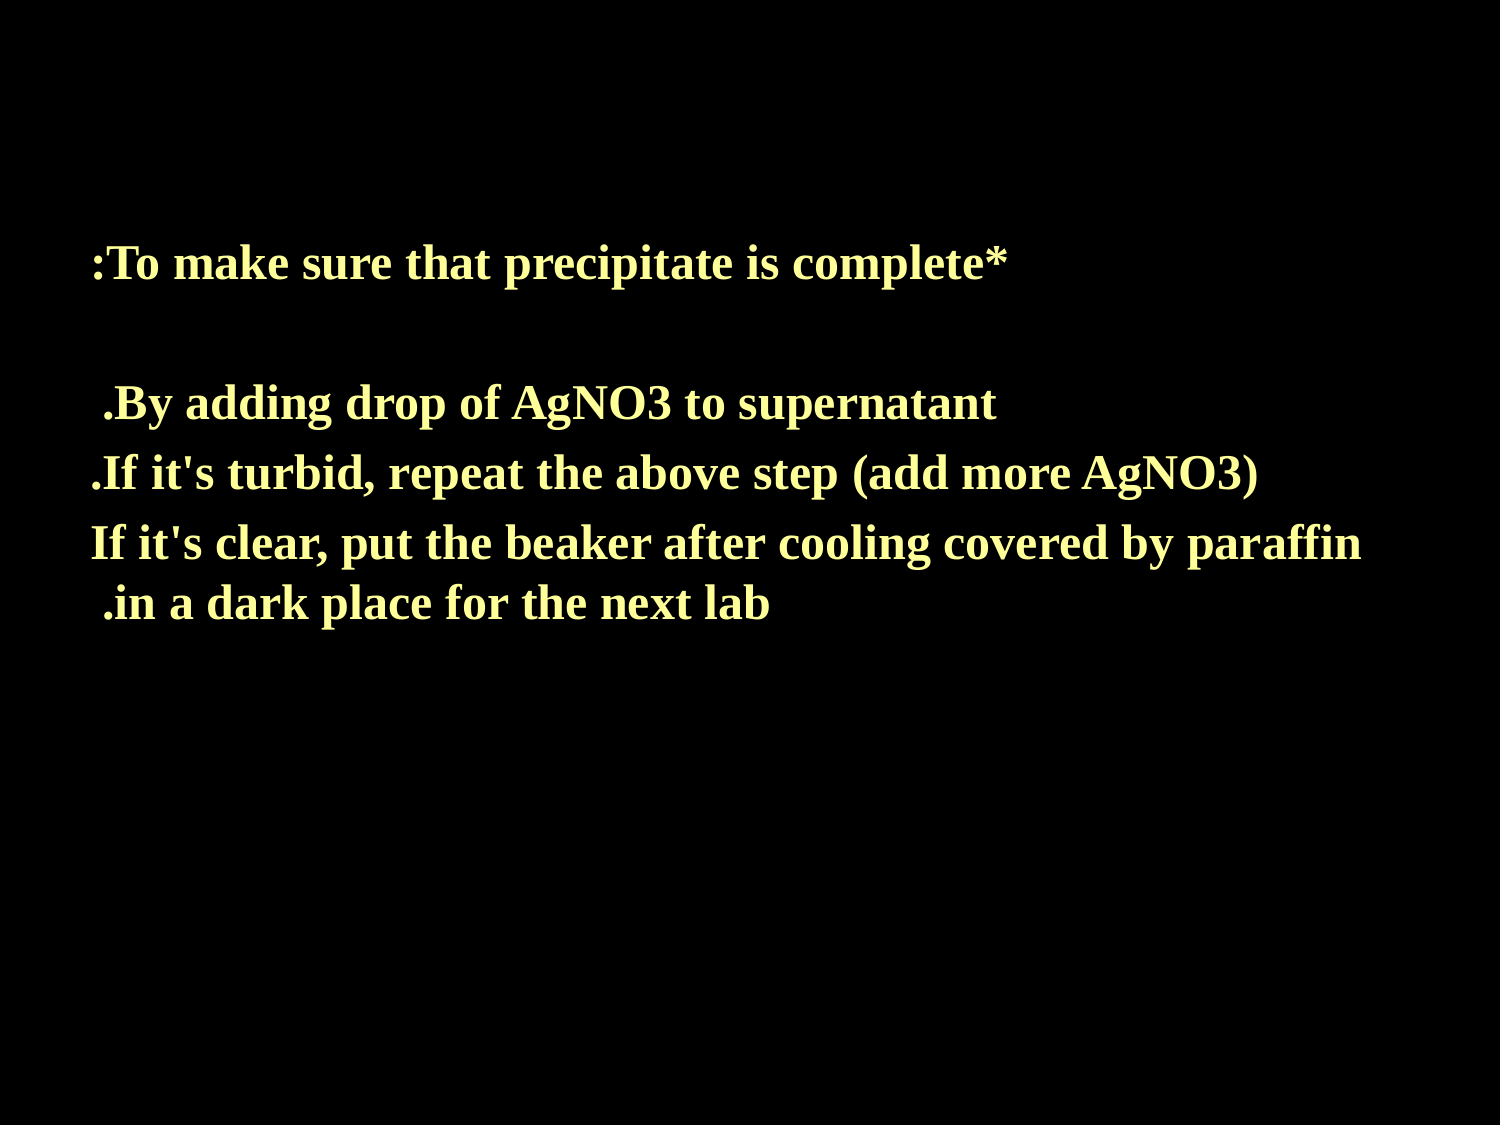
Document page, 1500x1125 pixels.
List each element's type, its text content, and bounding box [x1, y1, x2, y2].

list *To make sure that precipitate is complete: By adding drop of AgNO3 to supernatant. If it's turbid, repeat the above step (add more AgNO3). If it's clear, put the beaker after cooling covered by paraffin in a dark place for the next lab. [75, 82, 1425, 1005]
